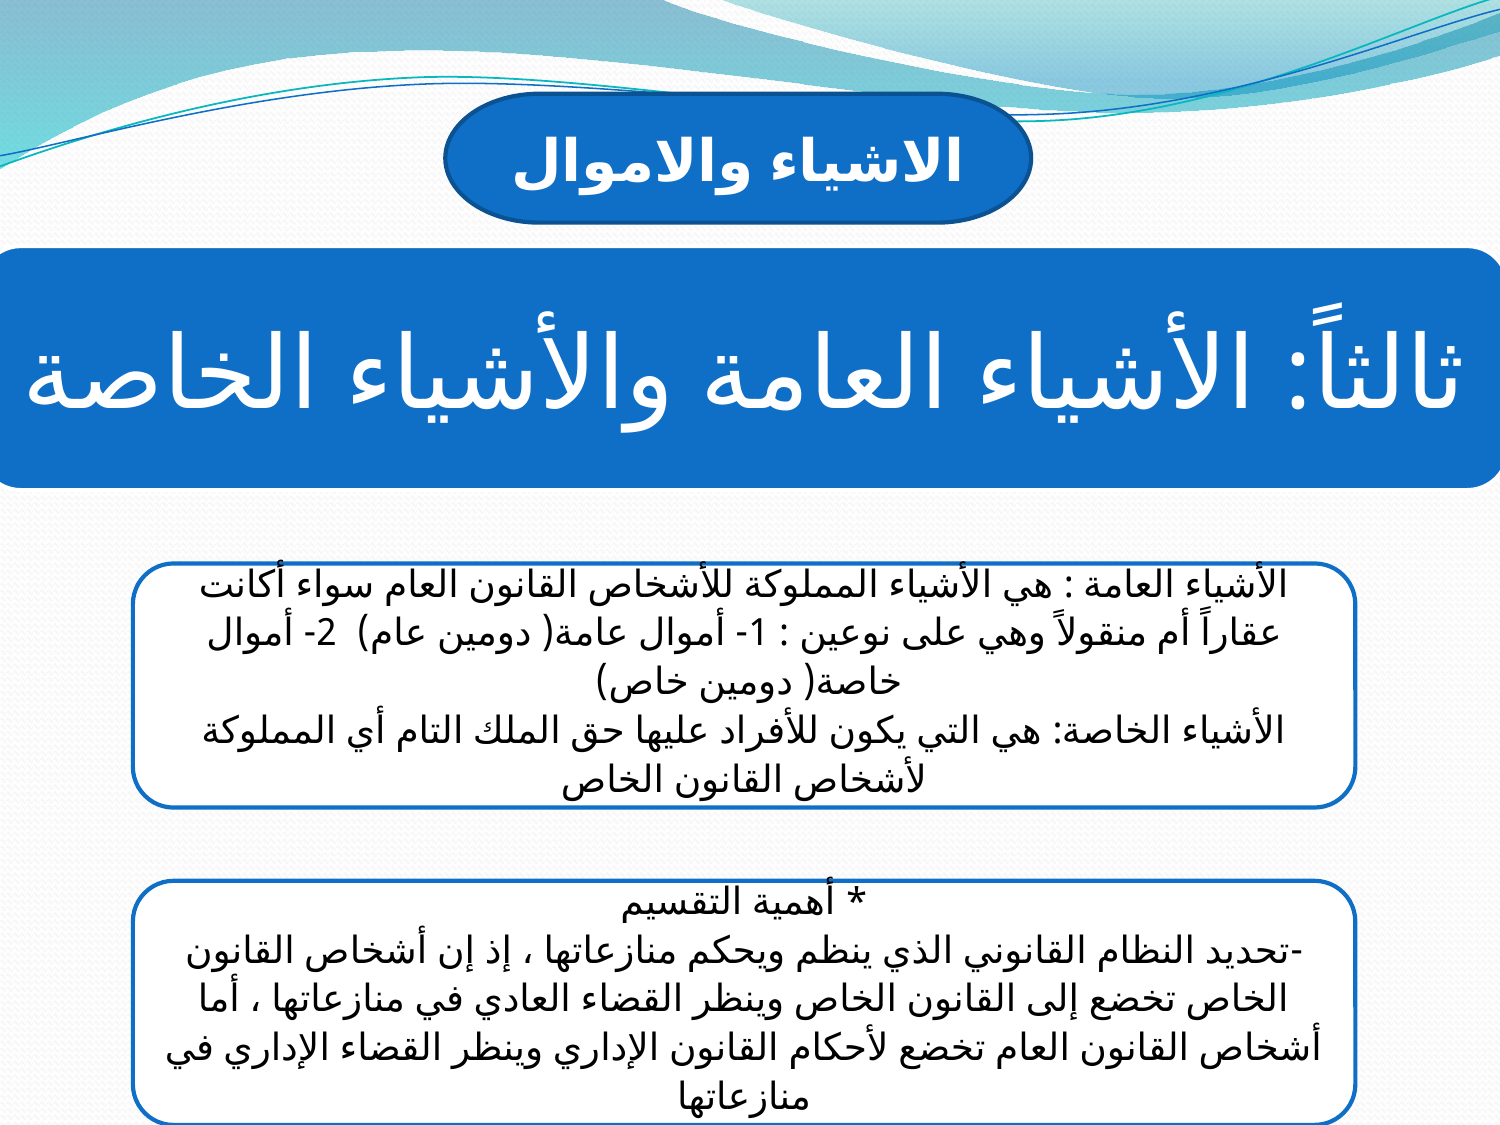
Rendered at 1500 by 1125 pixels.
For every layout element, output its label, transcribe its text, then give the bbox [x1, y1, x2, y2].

text_box الاشياء والاموال [443, 91, 1034, 225]
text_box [0, 245, 1500, 1125]
